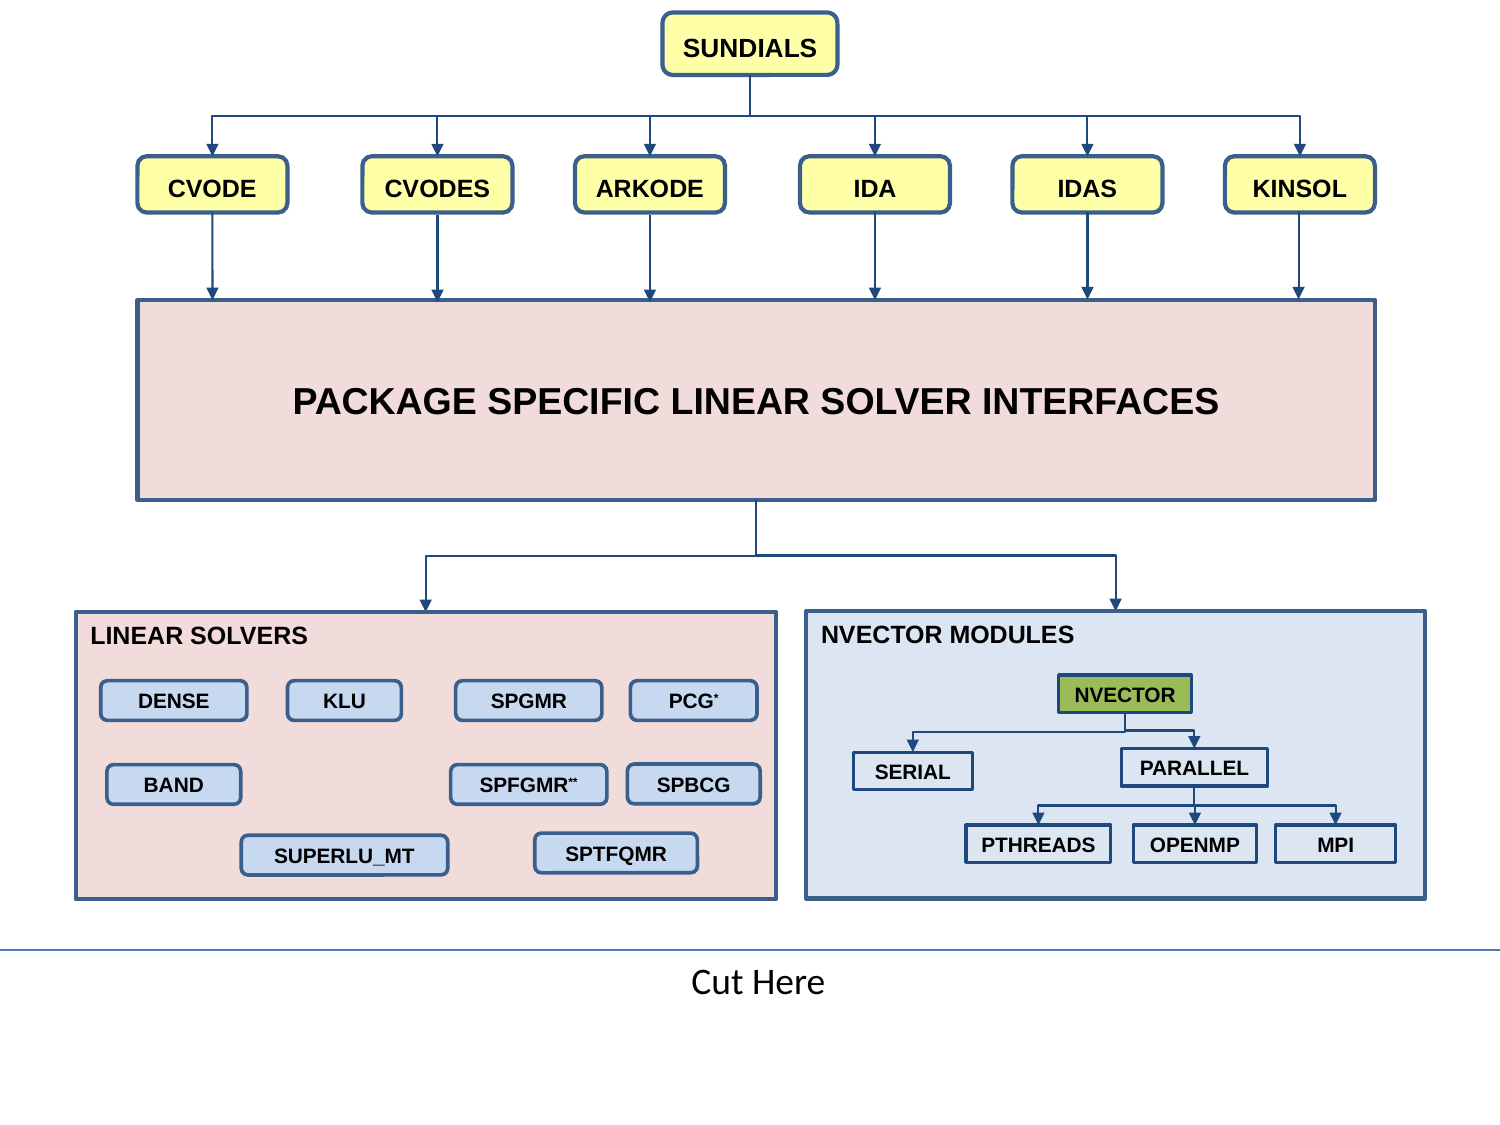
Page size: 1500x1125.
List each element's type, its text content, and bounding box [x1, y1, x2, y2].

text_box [1096, 727, 1137, 884]
text_box ARKODE [638, 154, 728, 215]
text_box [1245, 734, 1285, 877]
text_box SUNDIALS [660, 10, 840, 78]
text_box SPTFQMR [532, 830, 700, 875]
text_box PACKAGE SPECIFIC LINEAR SOLVER INTERFACES [997, 298, 1377, 502]
text_box MPI [1288, 823, 1397, 865]
text_box LINEAR SOLVERS [74, 610, 778, 901]
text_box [998, 625, 1039, 839]
text_box PCG* [652, 678, 760, 723]
text_box SPGMR [453, 678, 529, 723]
text_box KINSOL [1222, 154, 1378, 215]
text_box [552, 0, 635, 273]
text_box PACKAGE SPECIFIC LINEAR SOLVER INTERFACES [135, 298, 979, 502]
text_box IDAS [1069, 154, 1165, 215]
text_box NVECTOR [1057, 673, 1193, 715]
text_box CVODES [360, 154, 435, 215]
text_box NVECTOR MODULES [804, 609, 1427, 901]
text_box SERIAL [851, 750, 975, 792]
text_box SUPERLU_MT [239, 833, 450, 878]
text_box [771, 52, 854, 179]
text_box OPENMP [1140, 823, 1240, 865]
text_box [1141, 695, 1178, 766]
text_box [880, 375, 992, 736]
text_box BAND [104, 762, 243, 807]
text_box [440, 0, 523, 385]
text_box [534, 390, 648, 722]
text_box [659, 65, 741, 166]
text_box Cut Here [574, 959, 942, 1010]
text_box SPBCG [625, 761, 763, 806]
text_box SPFGMR** [448, 762, 610, 807]
text_box KLU [285, 678, 404, 723]
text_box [877, 0, 960, 285]
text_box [984, 0, 1066, 391]
text_box PTHREADS [964, 823, 1091, 865]
text_box IDA [797, 154, 872, 215]
text_box DENSE [98, 678, 250, 723]
text_box CVODE [135, 154, 290, 215]
text_box PARALLEL [1140, 746, 1240, 788]
